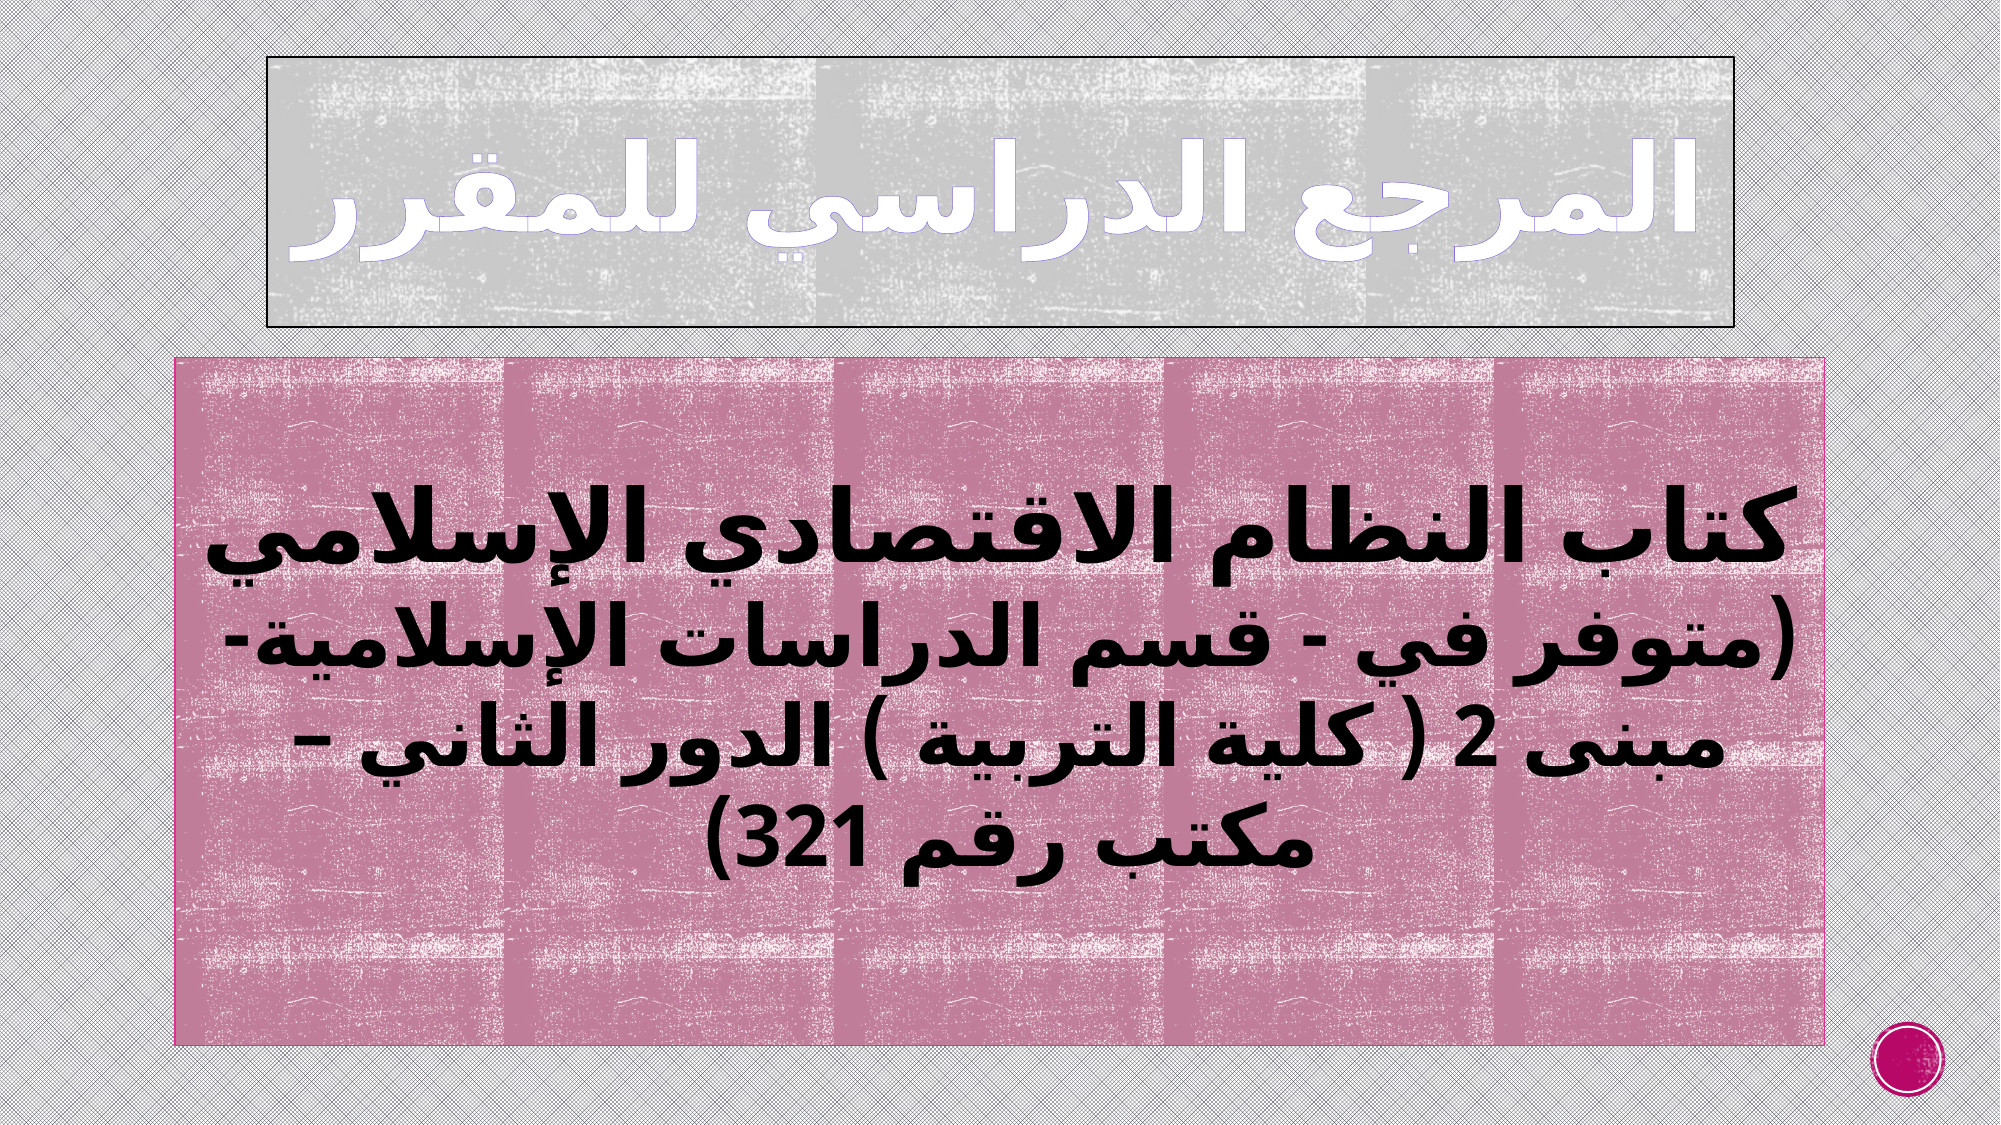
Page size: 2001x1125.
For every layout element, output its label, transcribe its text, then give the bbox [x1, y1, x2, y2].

list كتاب النظام الاقتصادي الإسلامي (متوفر في - قسم الدراسات الإسلامية- مبنى 2 ( كلية التربية ) الدور الثاني – مكتب رقم 321) [174, 357, 1825, 1046]
title المرجع الدراسي للمقرر [266, 56, 1735, 328]
